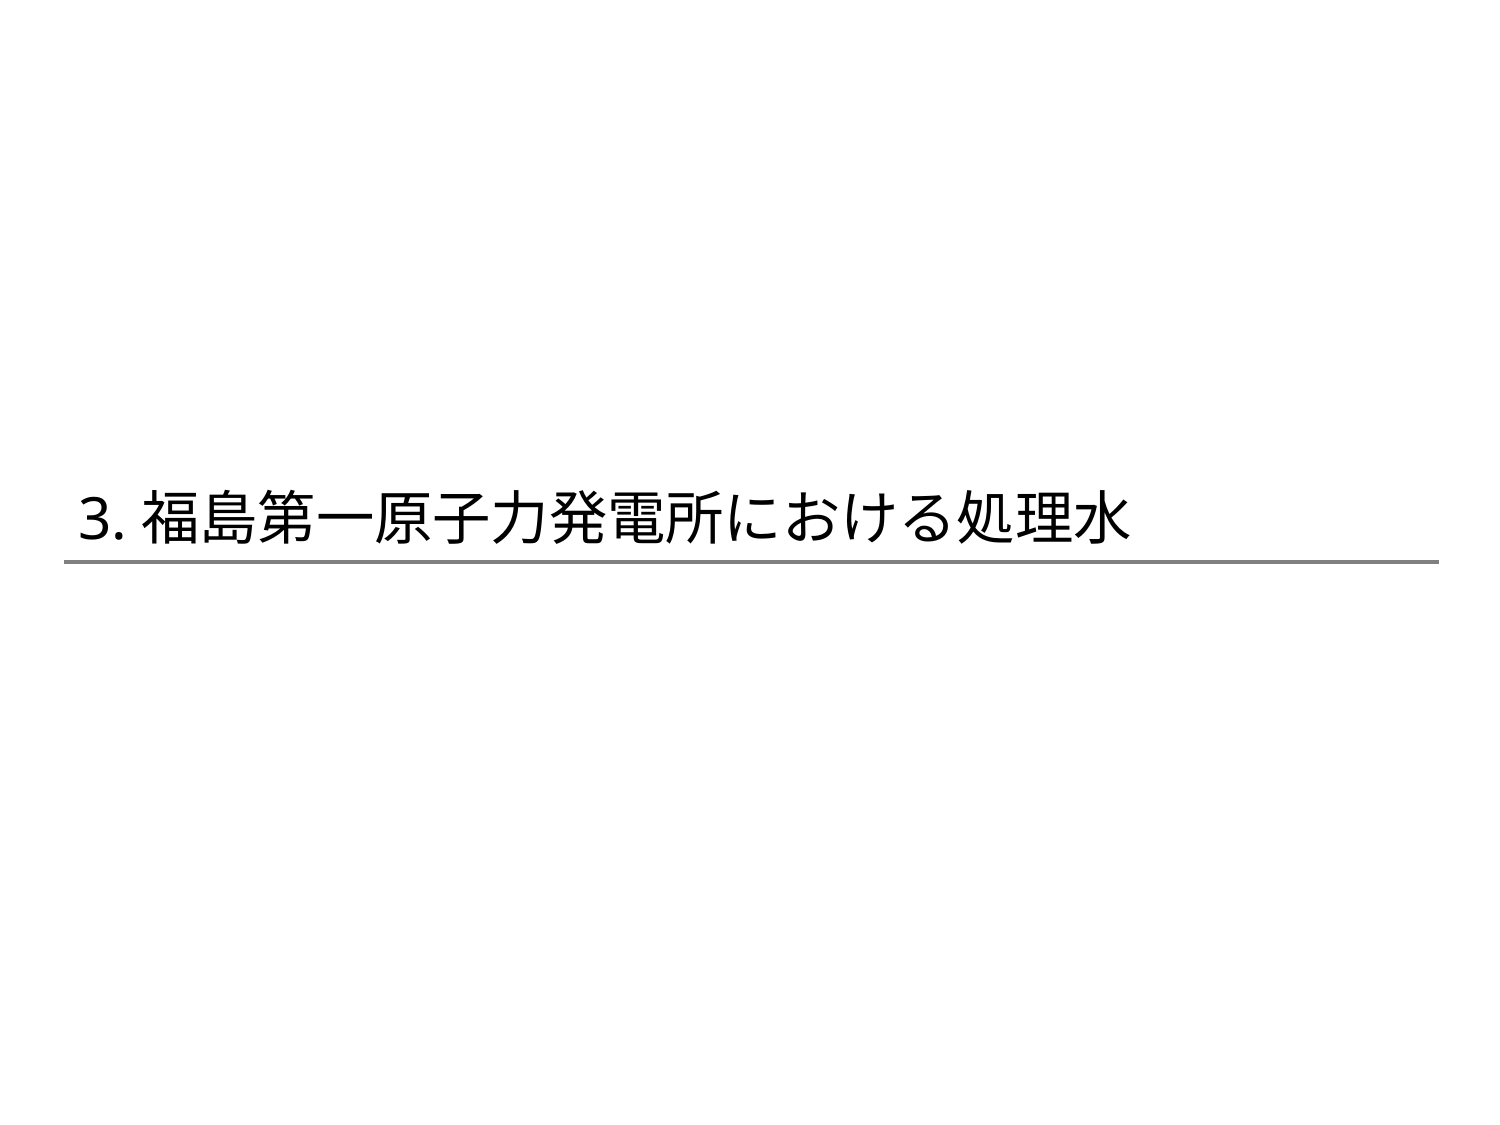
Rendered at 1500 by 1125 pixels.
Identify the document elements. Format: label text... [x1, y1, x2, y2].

title 3.福島第一原子力発電所における処理水 [63, 442, 1500, 560]
